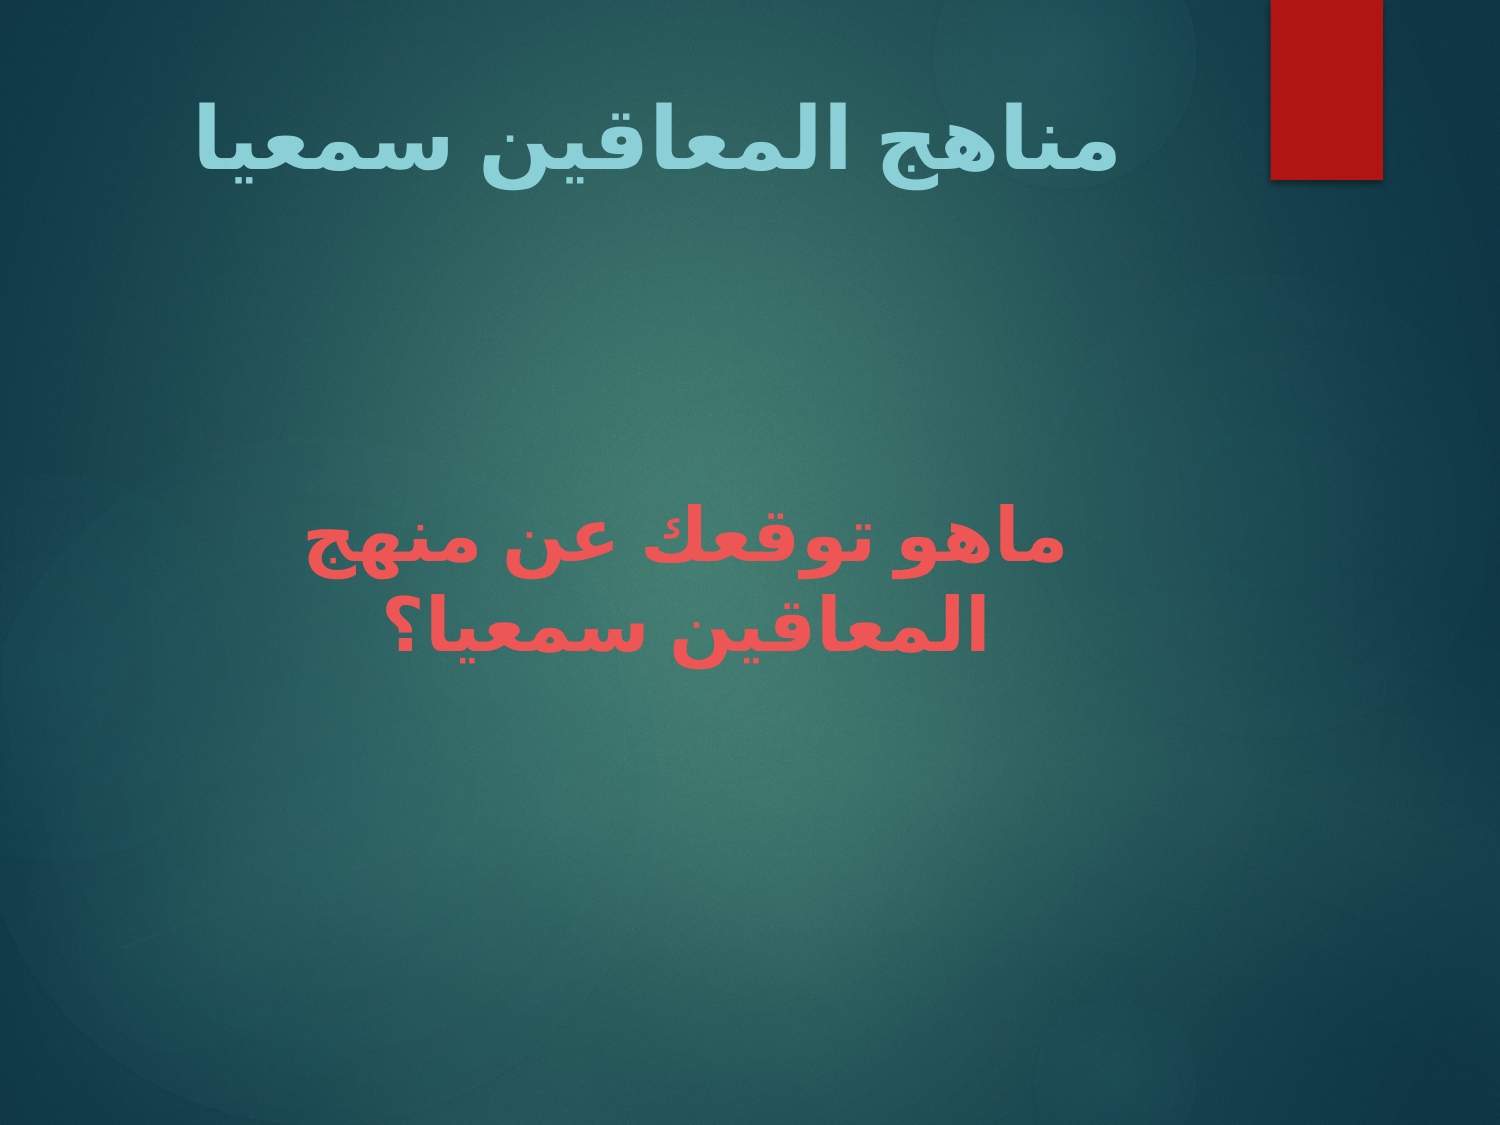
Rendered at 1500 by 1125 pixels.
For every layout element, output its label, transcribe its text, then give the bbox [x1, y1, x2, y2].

title مناهج المعاقين سمعيا [79, 74, 1237, 304]
list ماهو توقعك عن منهج المعاقين سمعيا؟ [135, 336, 1237, 1025]
